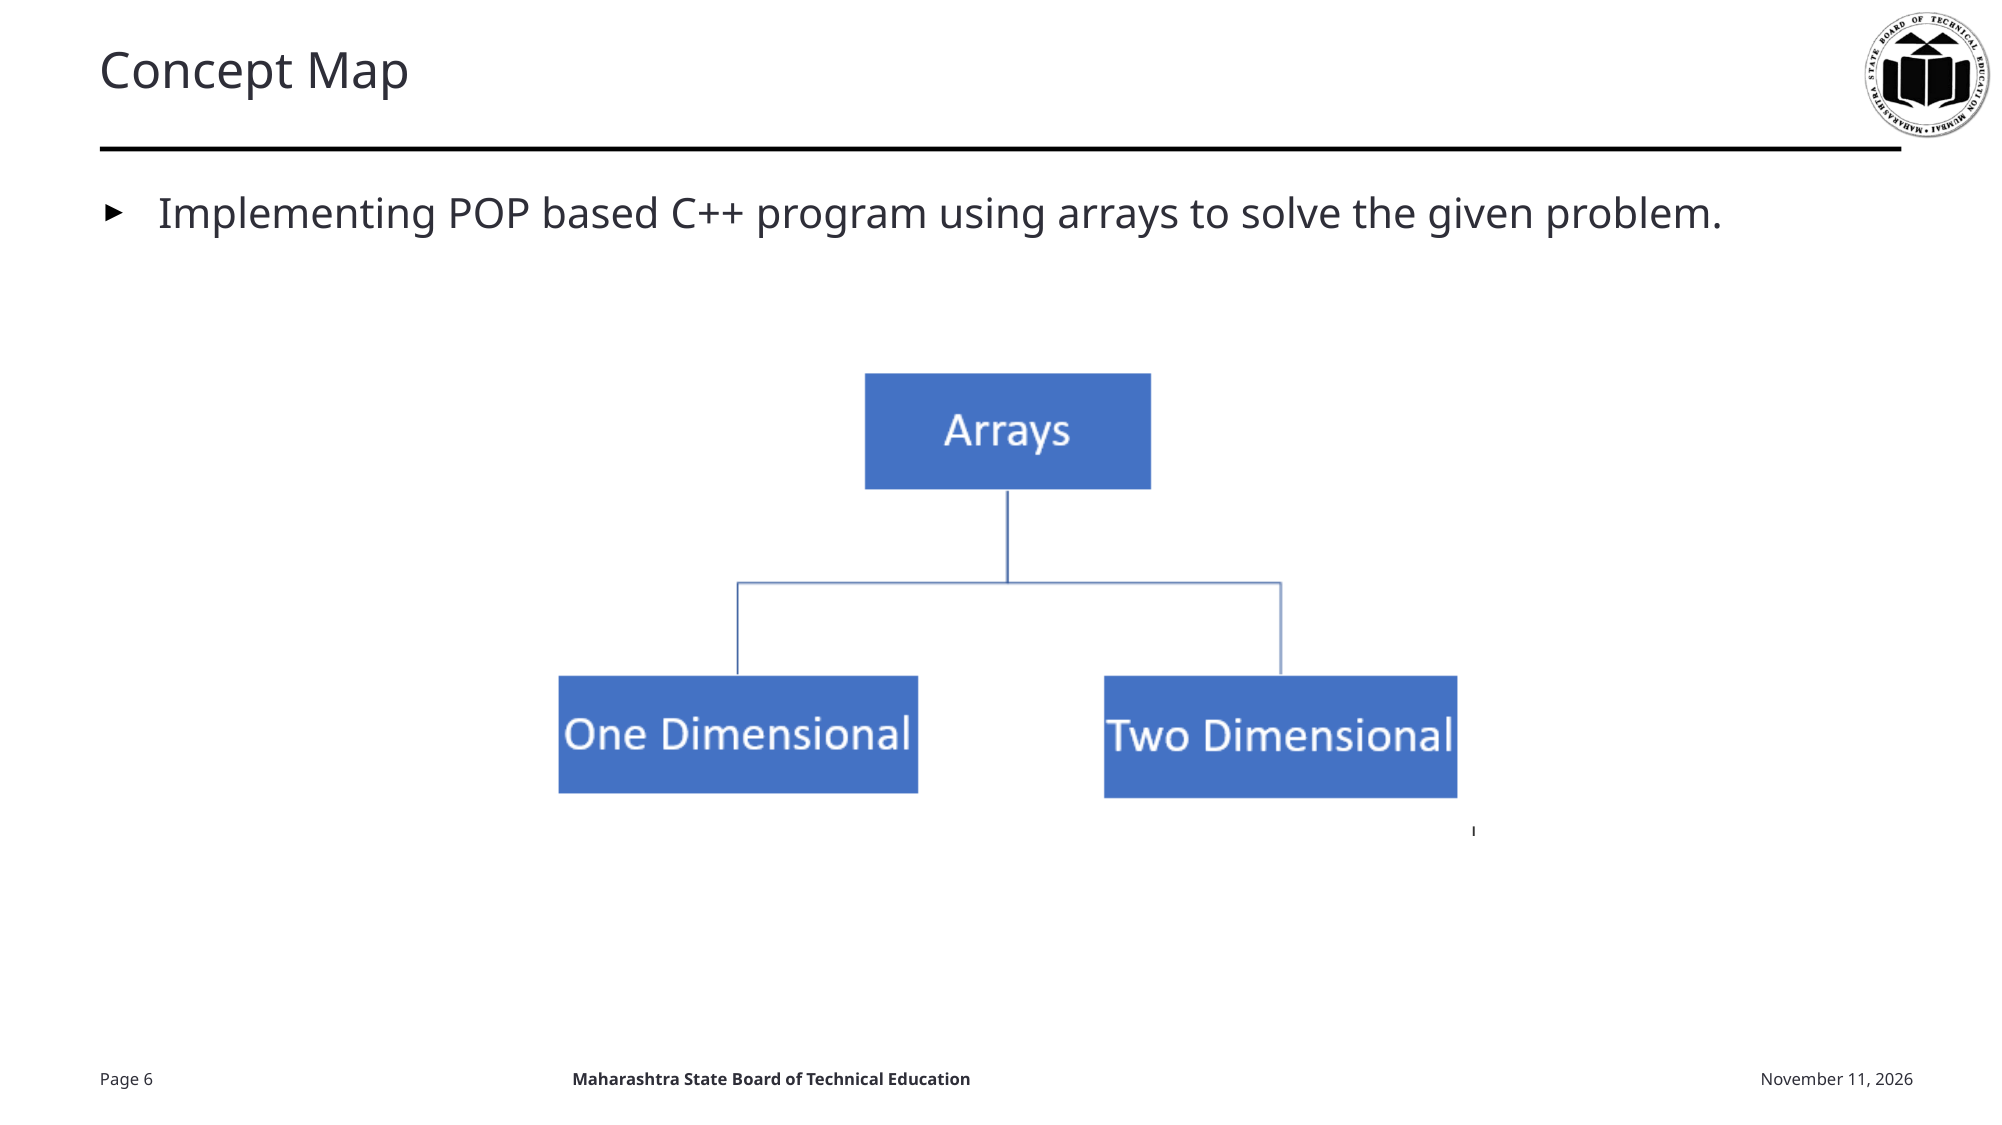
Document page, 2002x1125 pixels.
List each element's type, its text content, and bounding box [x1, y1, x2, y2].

title Concept Map [99, 48, 1901, 145]
picture [522, 289, 1479, 836]
list Implementing POP based C++ program using arrays to solve the given problem. [99, 186, 1901, 999]
picture [1852, 0, 2001, 149]
